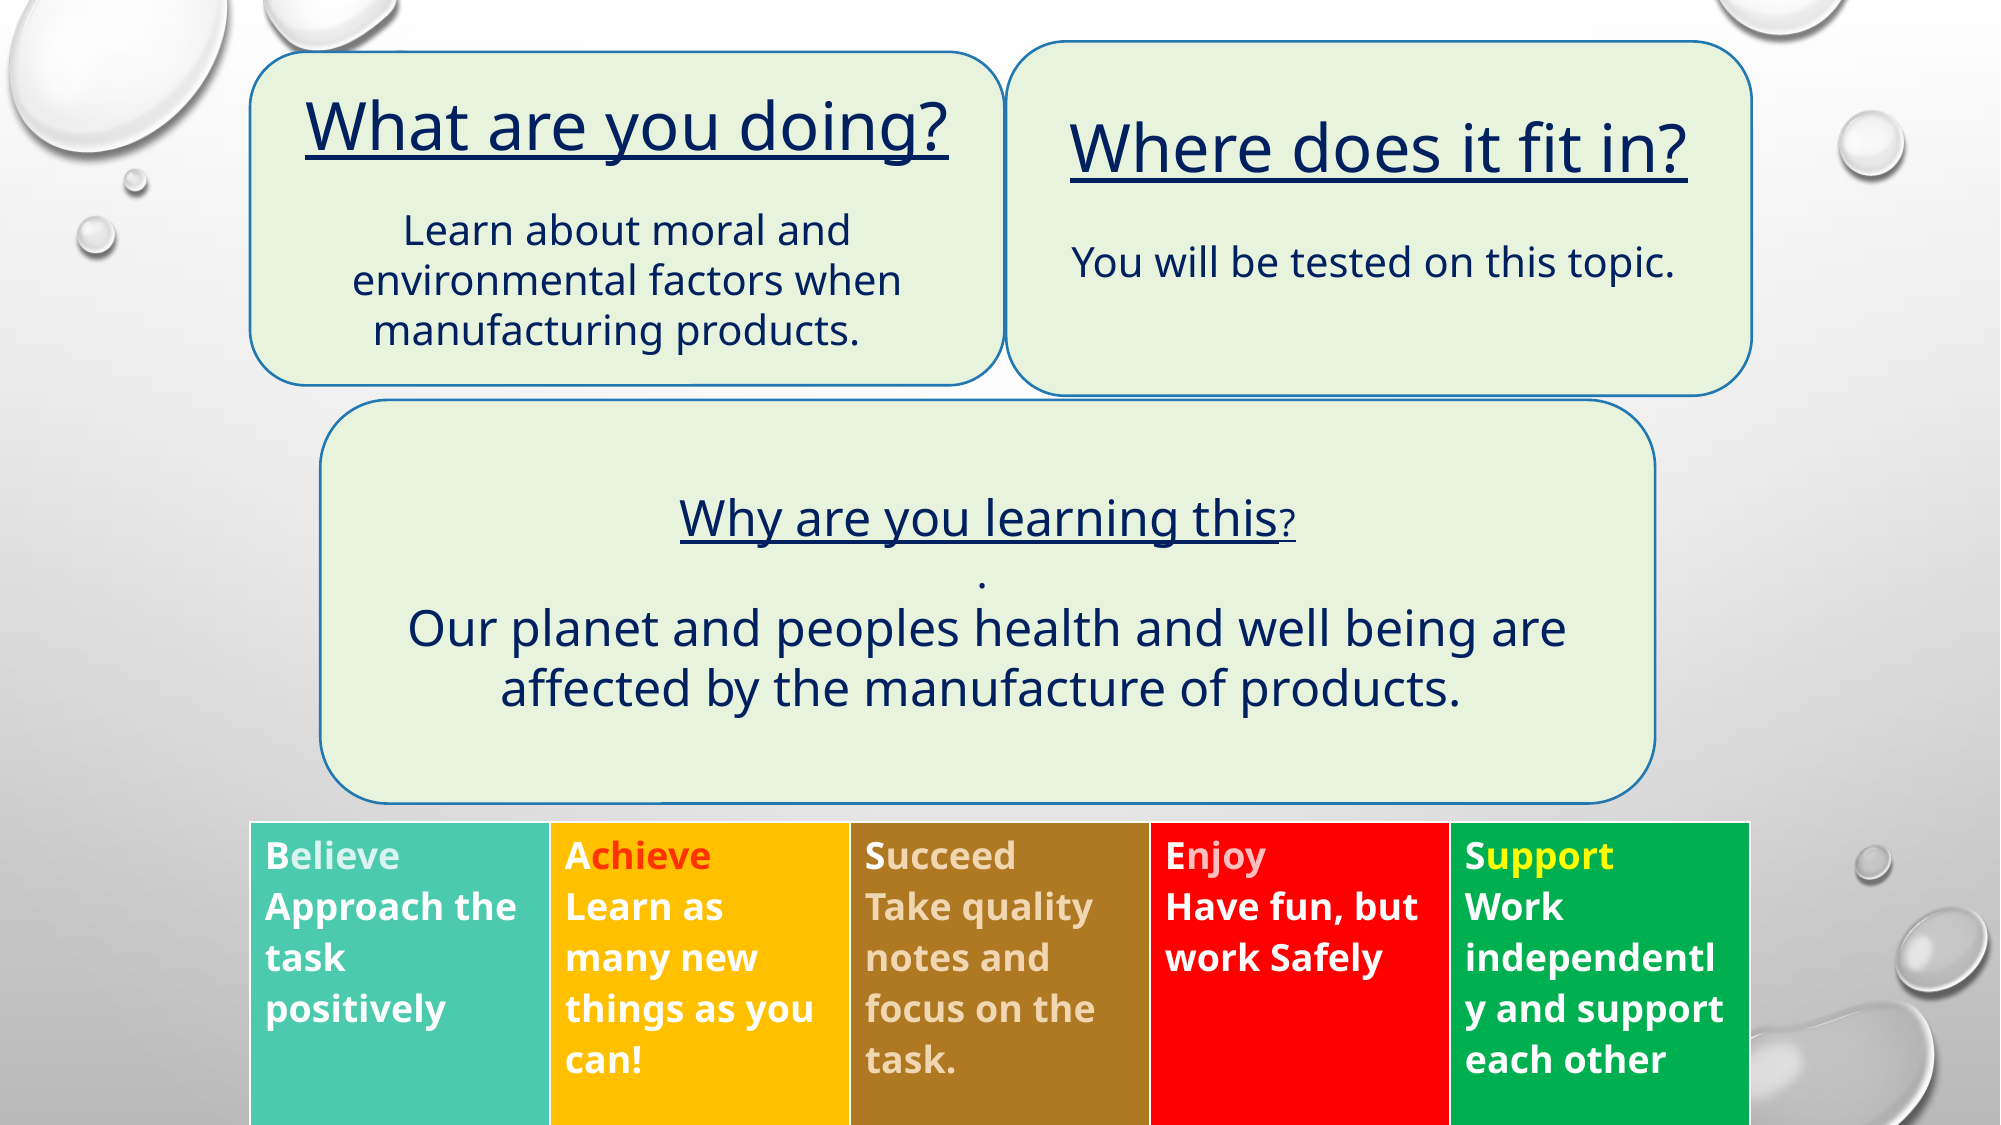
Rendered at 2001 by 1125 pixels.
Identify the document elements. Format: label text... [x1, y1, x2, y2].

table_header Believe Approach the task positively [251, 823, 549, 1125]
picture [0, 0, 2000, 1125]
table_header Support Work independently and support each other [1451, 823, 1749, 1125]
table_header Enjoy Have fun, but work Safely [1151, 823, 1449, 1125]
text_box What are you doing? Learn about moral and environmental factors when manufacturing products. [248, 50, 1005, 387]
text_box Where does it fit in? You will be tested on this topic. [1004, 40, 1754, 398]
table_header Succeed Take quality notes and focus on the task. [851, 823, 1149, 1125]
text_box Why are you learning this? . Our planet and peoples health and well being are affected by the manufacture of products. [318, 398, 1657, 805]
table_header Achieve Learn as many new things as you can! [551, 823, 849, 1125]
